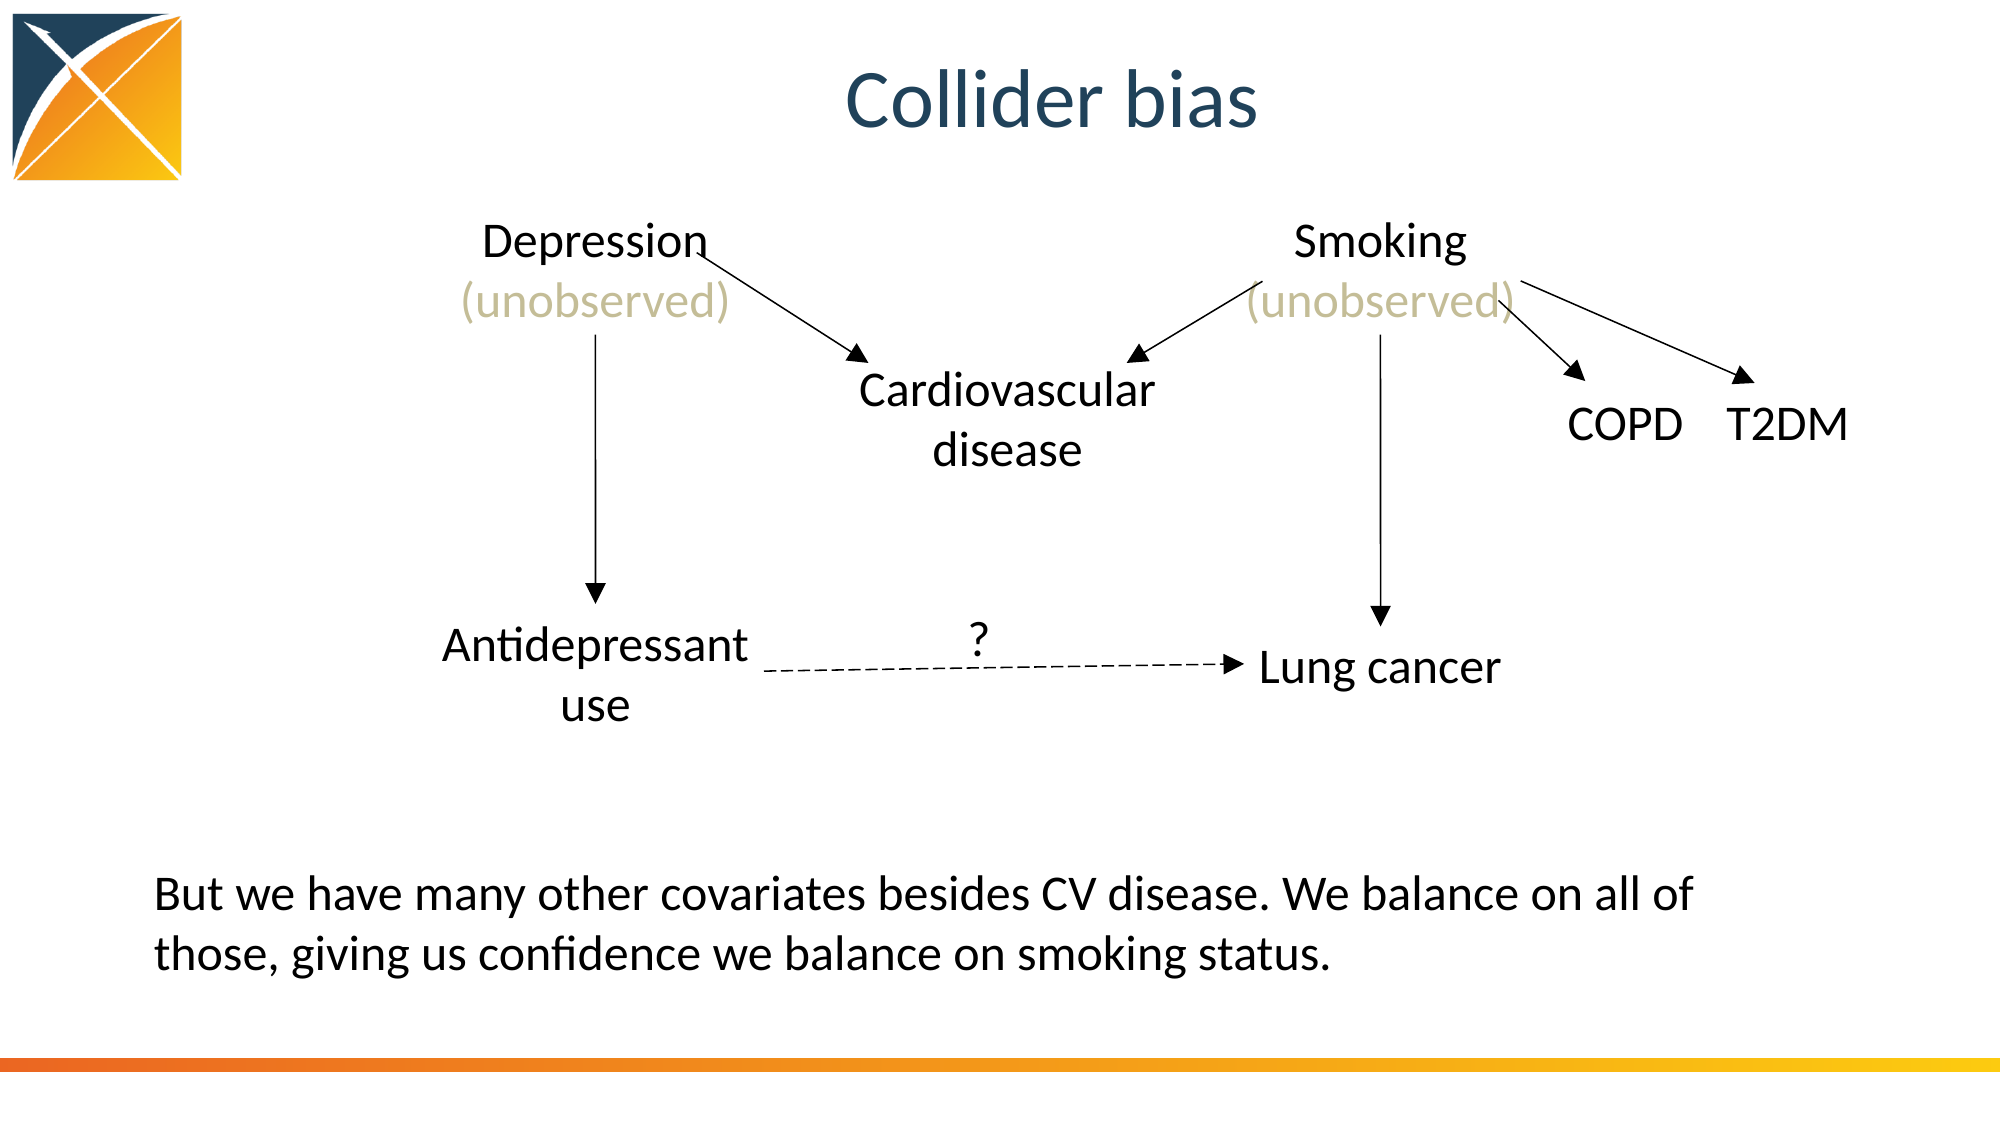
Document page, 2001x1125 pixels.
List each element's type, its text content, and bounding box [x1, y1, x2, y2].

title Collider bias [205, 24, 1900, 163]
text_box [424, 199, 1866, 741]
picture [0, 0, 206, 200]
text_box But we have many other covariates besides CV disease. We balance on all of those, giving us confidence we balance on smoking status. [138, 853, 1754, 989]
